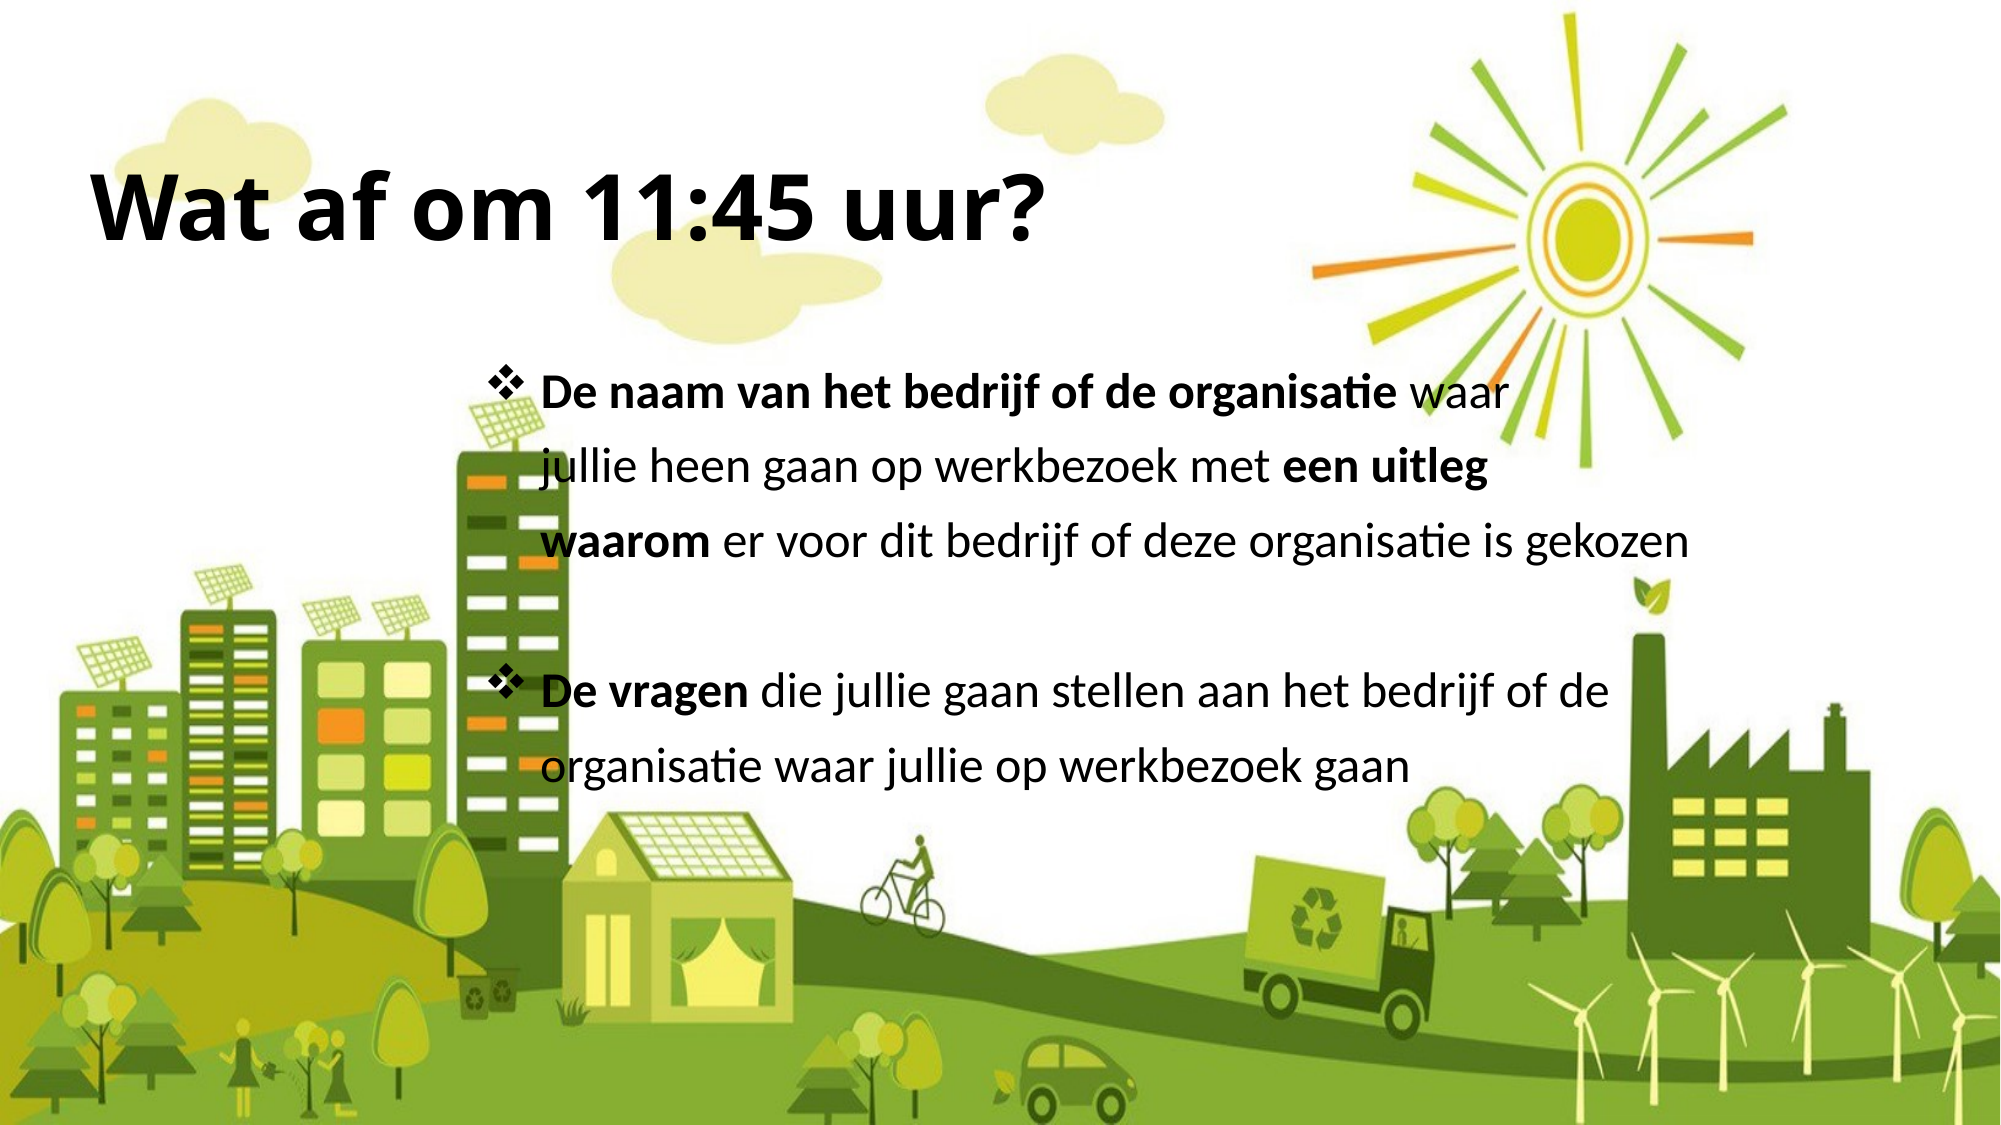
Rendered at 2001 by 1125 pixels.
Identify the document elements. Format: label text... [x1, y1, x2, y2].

title Wat af om 11:45 uur? [75, 104, 1430, 318]
picture [0, 0, 2001, 1125]
list De naam van het bedrijf of de organisatie waar jullie heen gaan op werkbezoek met een uitleg waarom er voor dit bedrijf of deze organisatie is gekozen De vragen die jullie gaan stellen aan het bedrijf of de organisatie waar jullie op werkbezoek gaan [468, 357, 2000, 1072]
